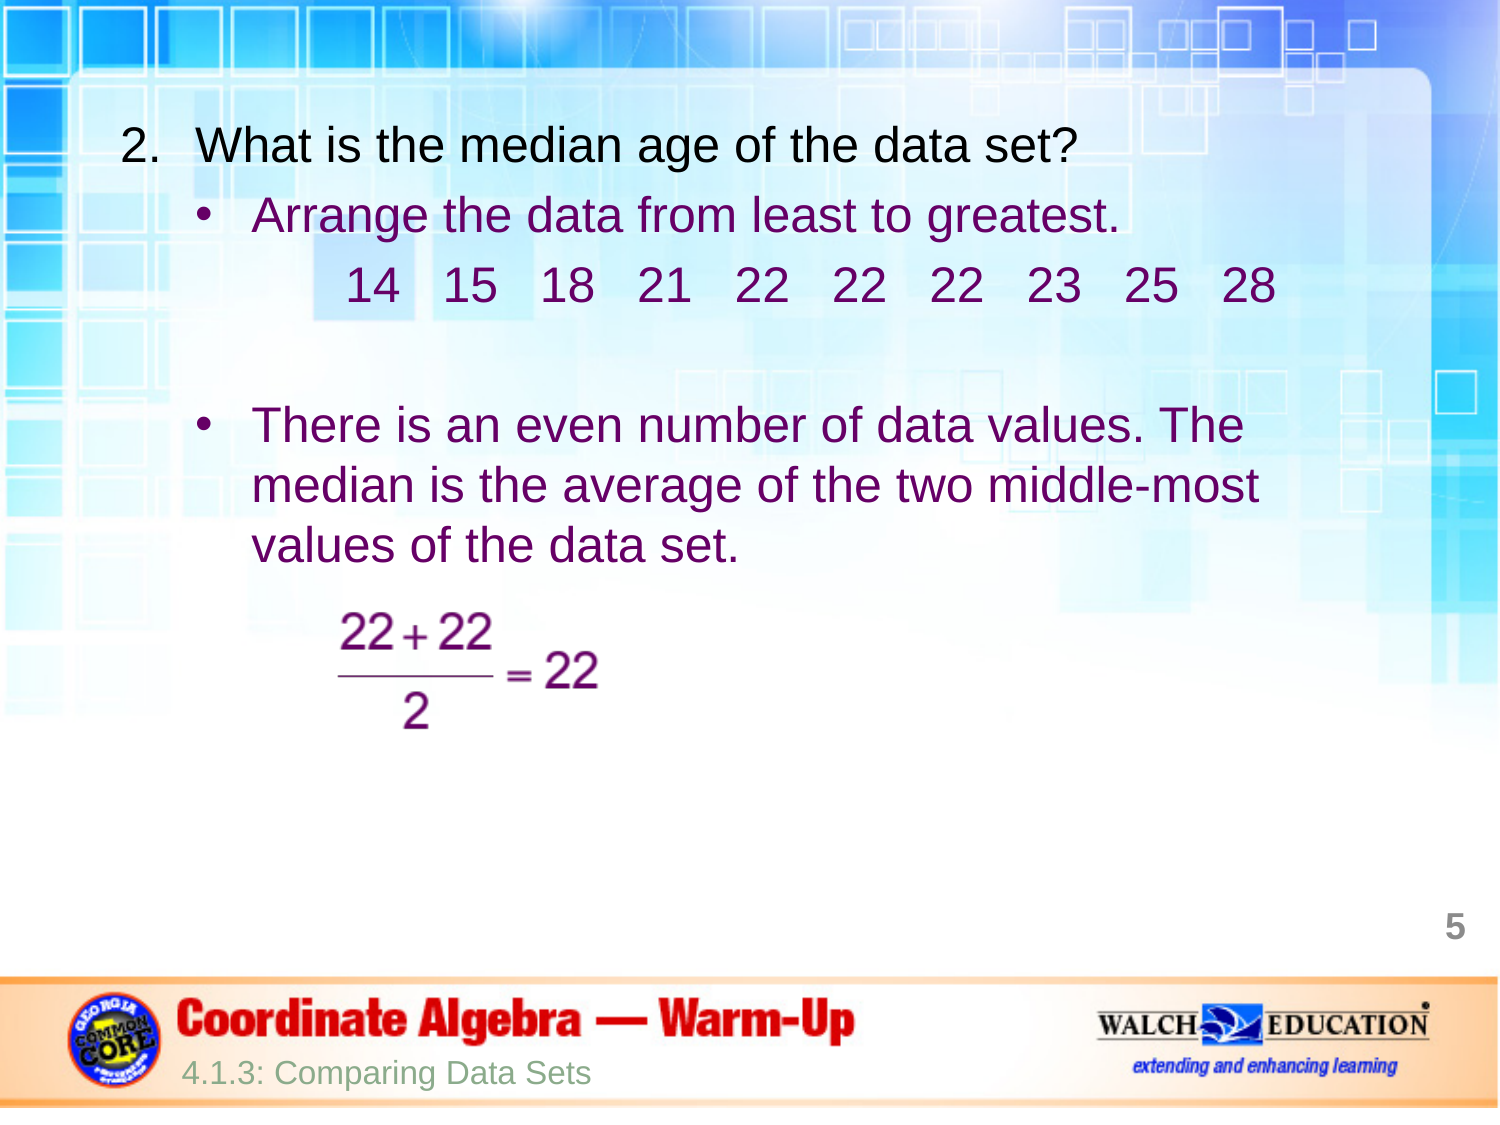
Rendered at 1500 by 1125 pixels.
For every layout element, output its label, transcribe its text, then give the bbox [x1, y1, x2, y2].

picture [0, 0, 1500, 1108]
slide_number 5 [1361, 901, 1481, 949]
subtitle What is the median age of the data set? Arrange the data from least to greatest. 14 15 18 21 22 22 22 23 25 28 There is an even number of data values. The median is the average of the two middle-most values of the data set. [105, 105, 1394, 925]
footer 4.1.3: Comparing Data Sets [166, 1048, 1065, 1094]
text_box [335, 598, 601, 731]
